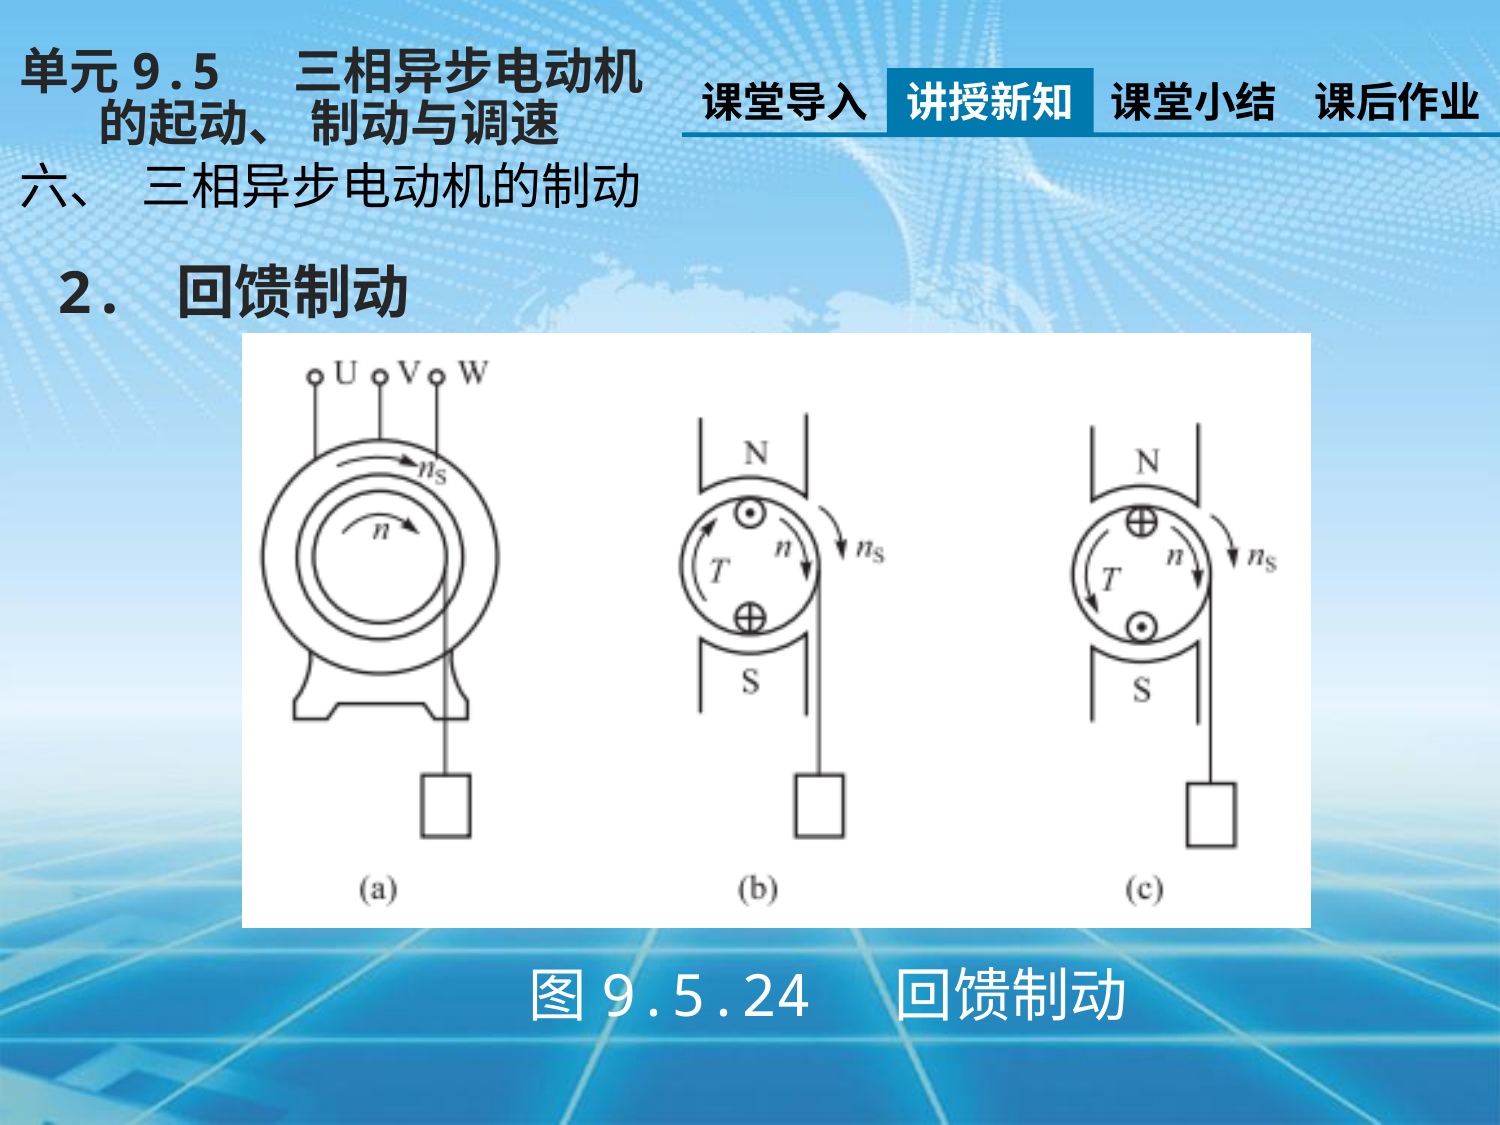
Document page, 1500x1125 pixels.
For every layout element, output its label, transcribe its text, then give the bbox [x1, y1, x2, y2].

text_box 2. 回馈制动 [42, 247, 438, 333]
text_box 六、 三相异步电动机的制动 [4, 160, 1355, 225]
picture [0, 0, 1500, 1125]
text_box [4, 39, 1500, 160]
text_box 图9.5.24 回馈制动 [514, 950, 1143, 1036]
